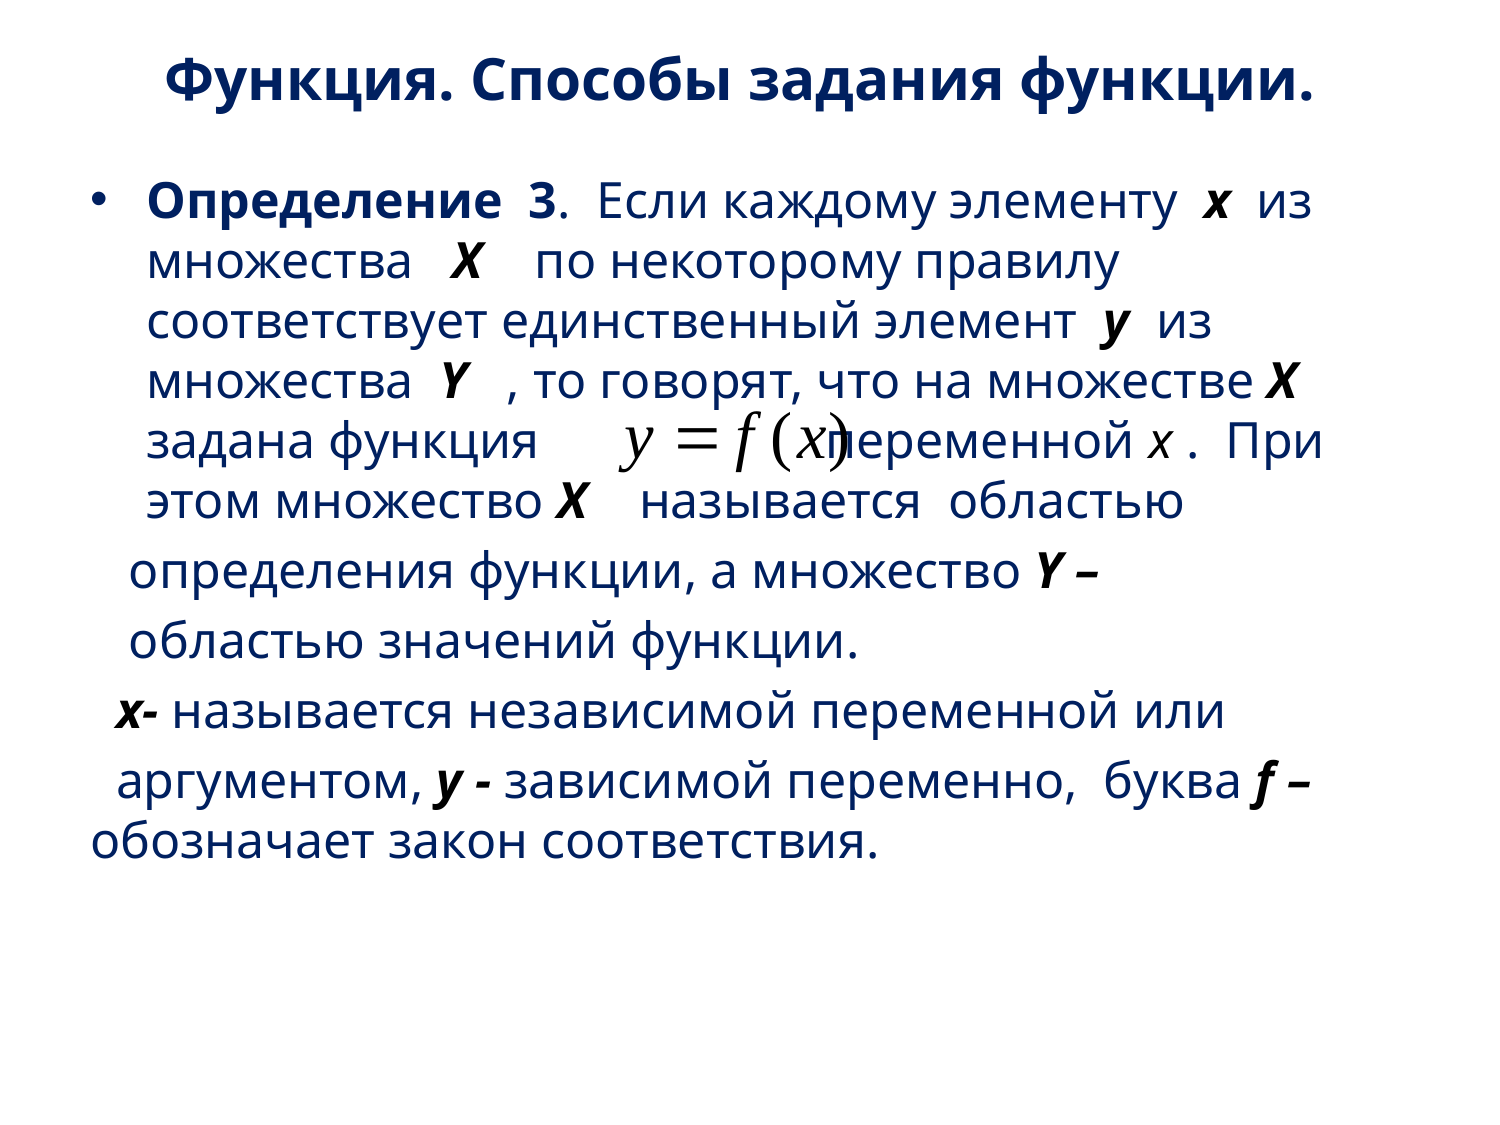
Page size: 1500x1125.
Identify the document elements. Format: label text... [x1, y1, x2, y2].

list Определение 3. Если каждому элементу х из множества X по некоторому правилу соответствует единственный элемент у из множества Y , то говорят, что на множестве X задана функция переменной х . При этом множество X называется областью определения функции, а множество Y – областью значений функции. x- называется независимой переменной или аргументом, у - зависимой переменно, буква f – обозначает закон соответствия. [75, 160, 1425, 1005]
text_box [608, 396, 864, 486]
title Функция. Способы задания функции. [64, 42, 1415, 183]
